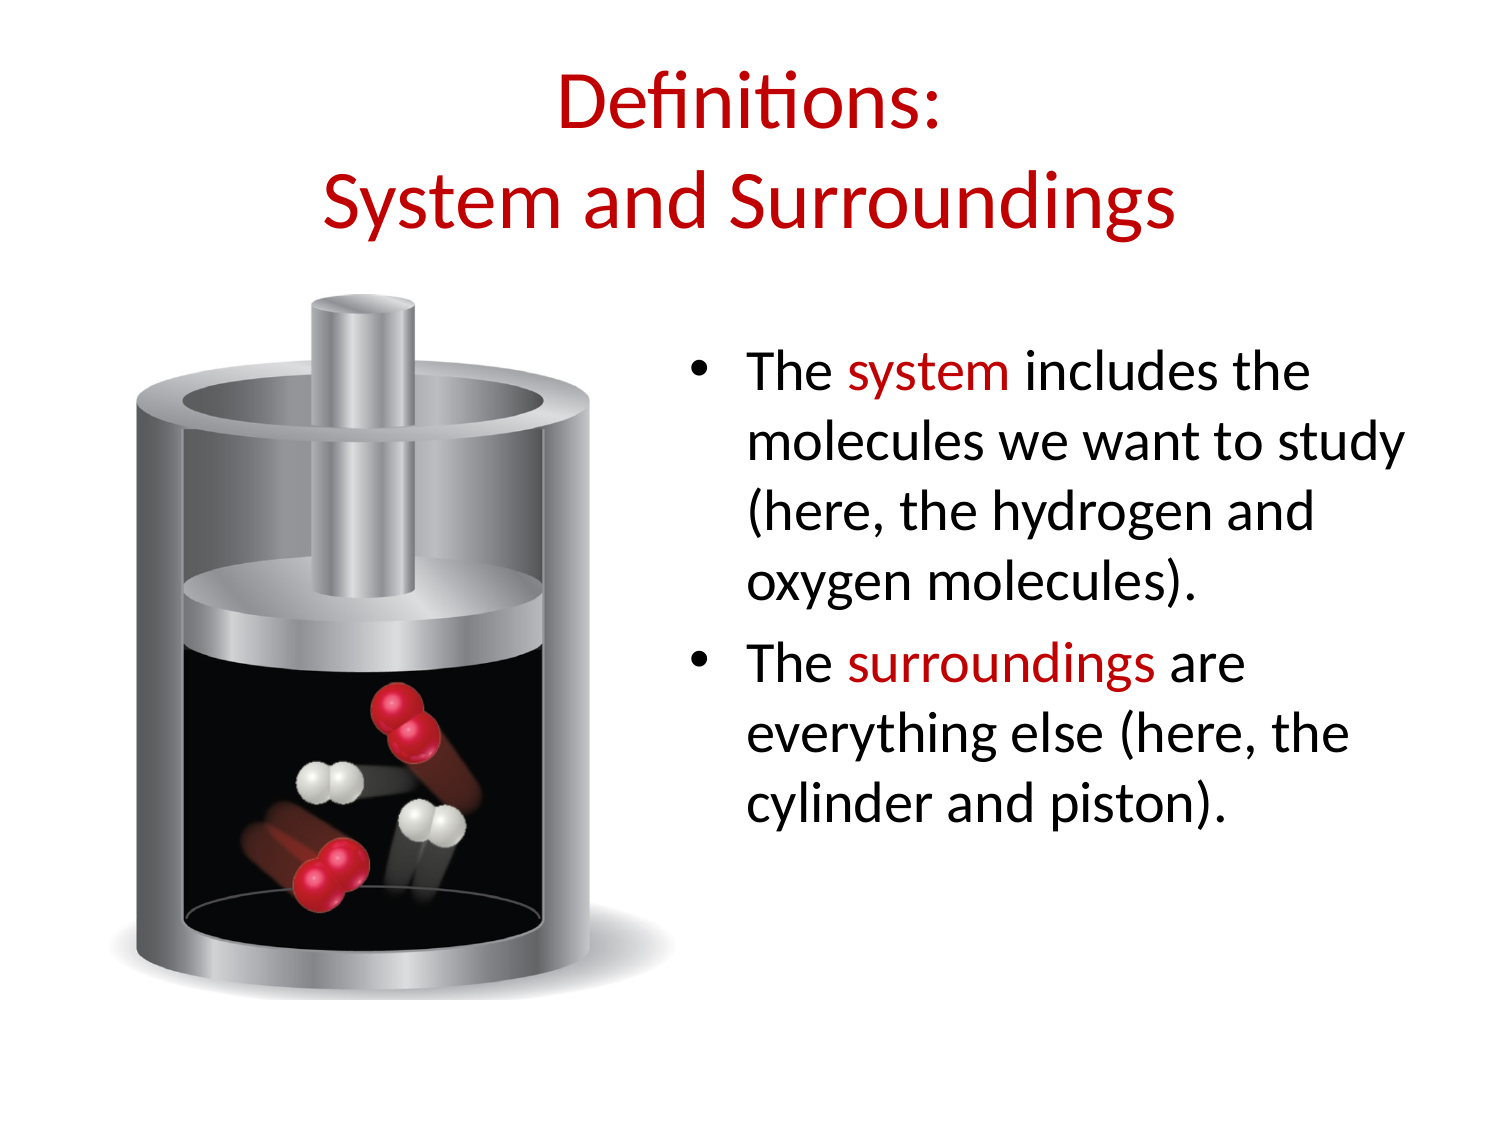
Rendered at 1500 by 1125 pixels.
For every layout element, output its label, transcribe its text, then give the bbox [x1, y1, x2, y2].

text_box The system includes the molecules we want to study (here, the hydrogen and oxygen molecules). The surroundings are everything else (here, the cylinder and piston). [675, 324, 1450, 1088]
picture [99, 287, 686, 1001]
text_box Definitions: System and Surroundings [112, 37, 1388, 225]
